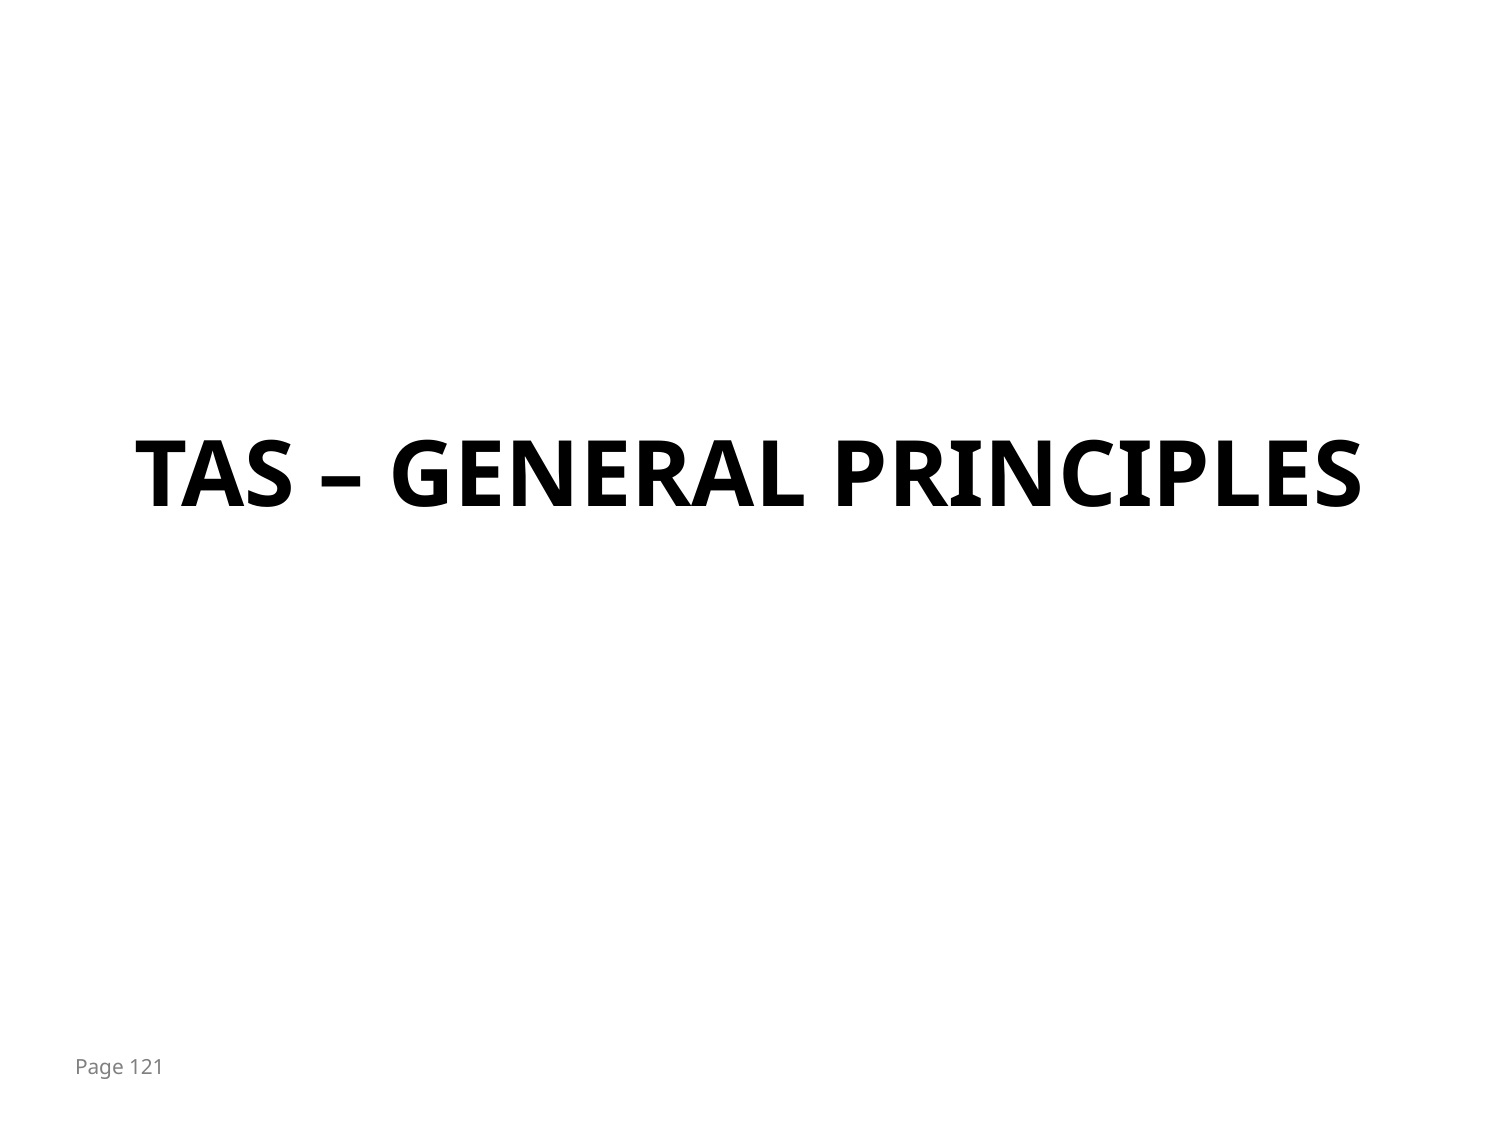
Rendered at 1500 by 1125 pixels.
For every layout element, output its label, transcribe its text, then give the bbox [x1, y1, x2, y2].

title TAS – GENERAL PRINCIPLES [112, 349, 1388, 591]
